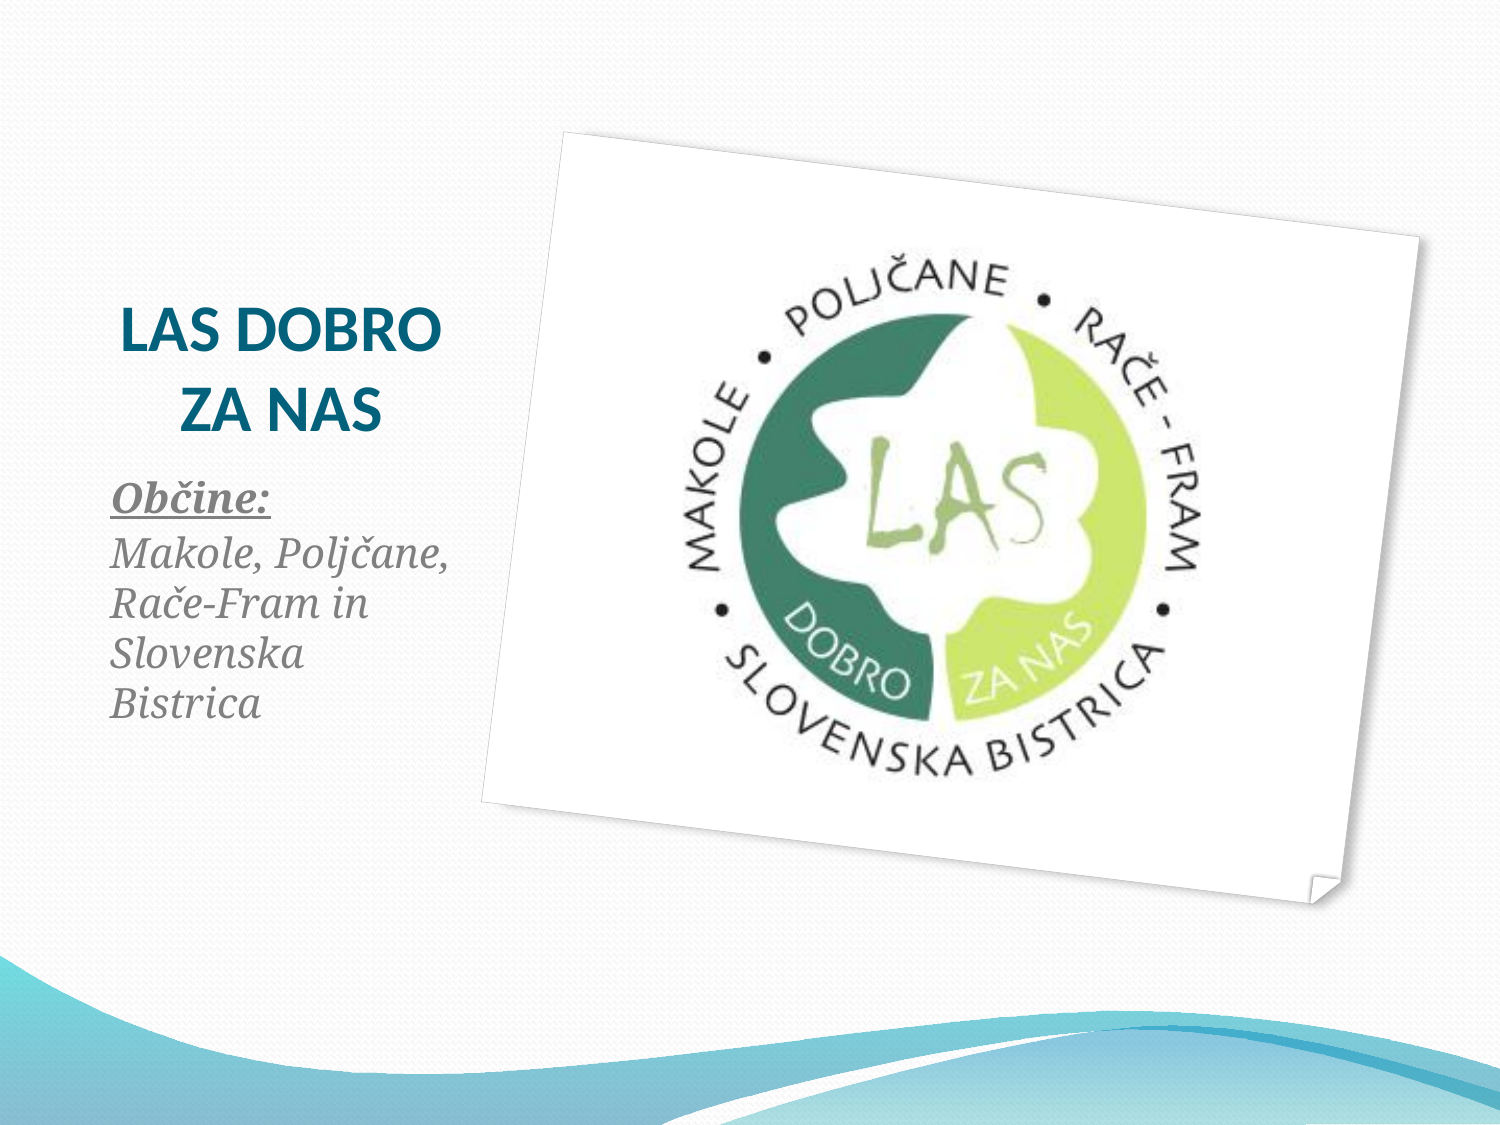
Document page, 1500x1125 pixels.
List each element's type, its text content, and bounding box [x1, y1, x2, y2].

list Občine: Makole, Poljčane, Rače-Fram in Slovenska Bistrica [99, 464, 463, 822]
title LAS DOBRO ZA NAS [99, 193, 463, 453]
picture [667, 231, 1224, 801]
